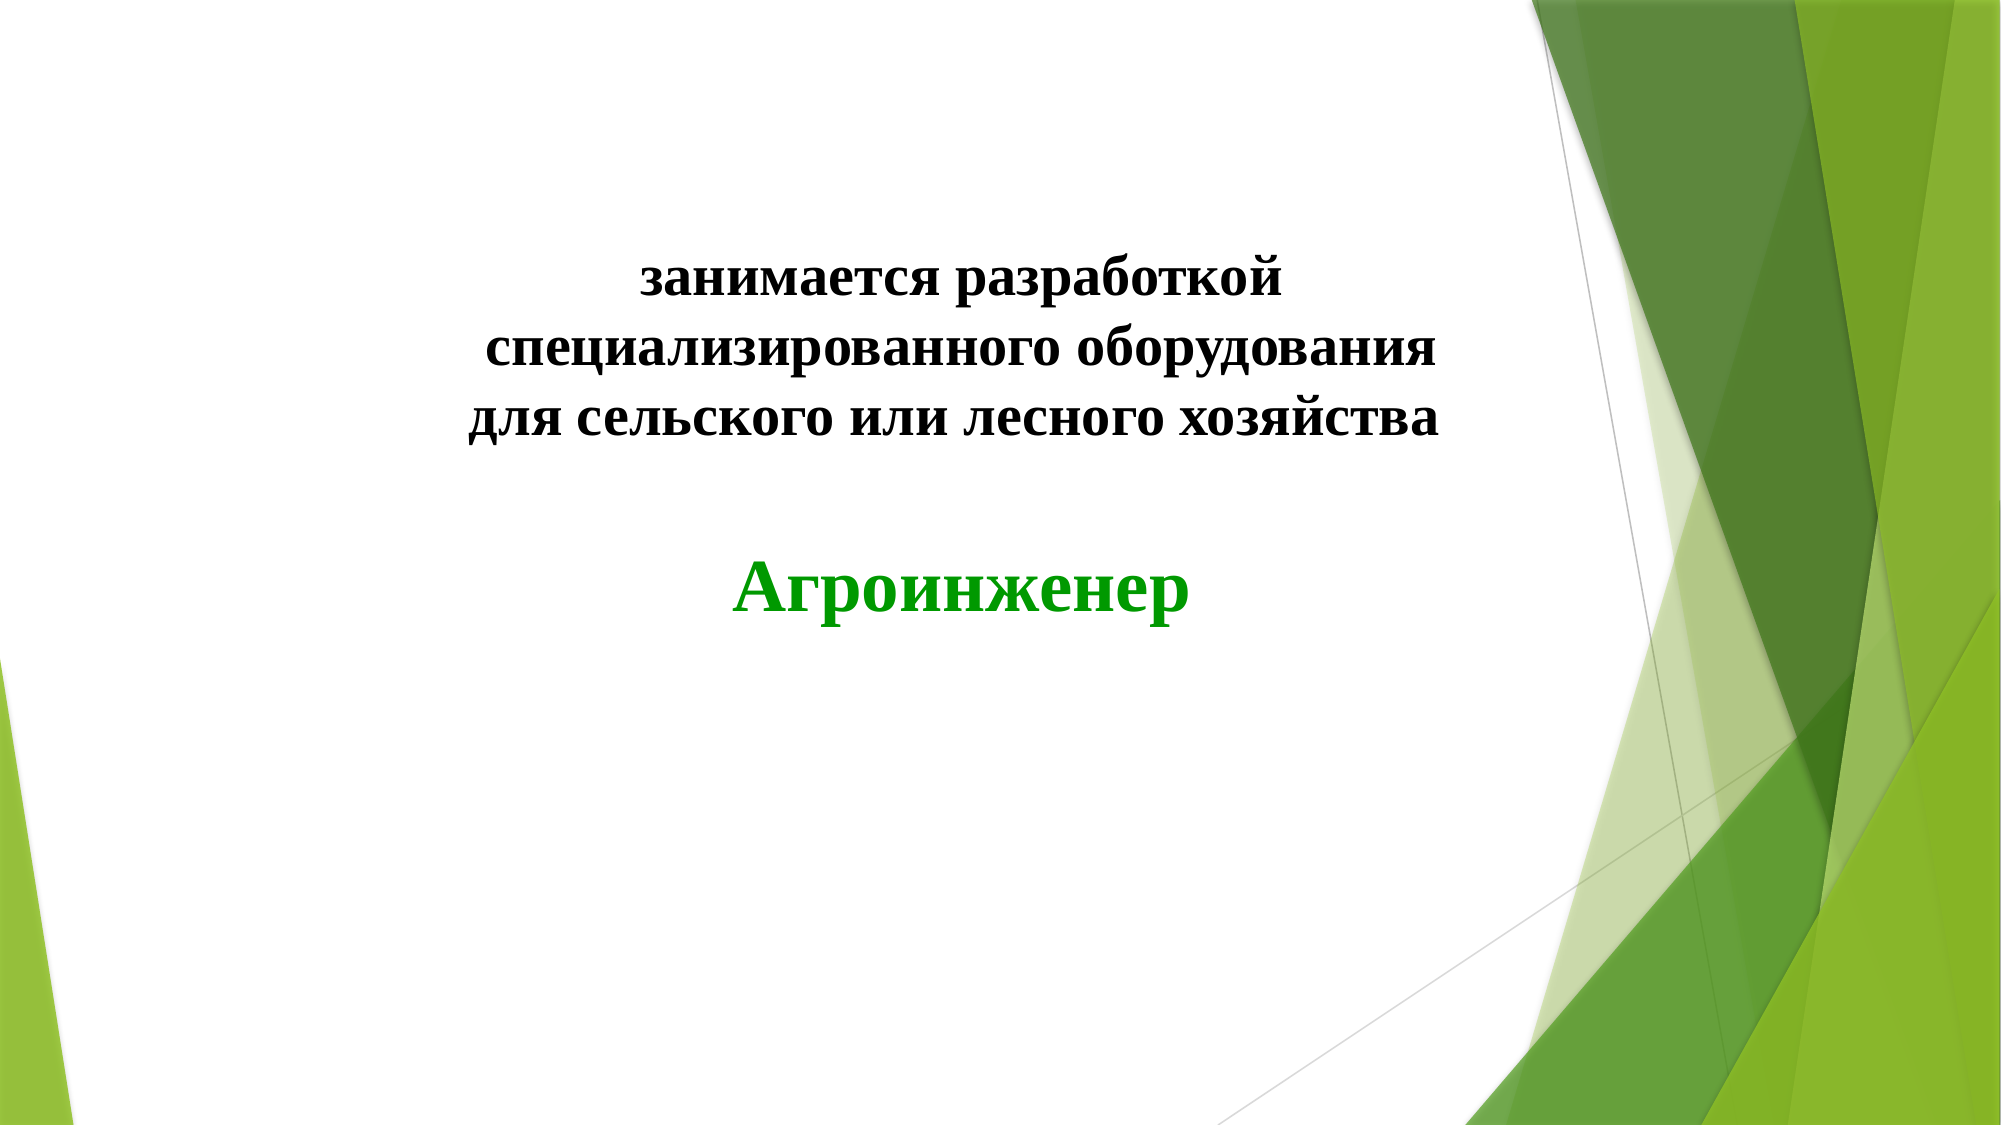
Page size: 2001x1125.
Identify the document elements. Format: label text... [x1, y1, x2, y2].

text_box занимается разработкой специализированного оборудования для сельского или лесного хозяйства Агроинженер [423, 229, 1500, 635]
